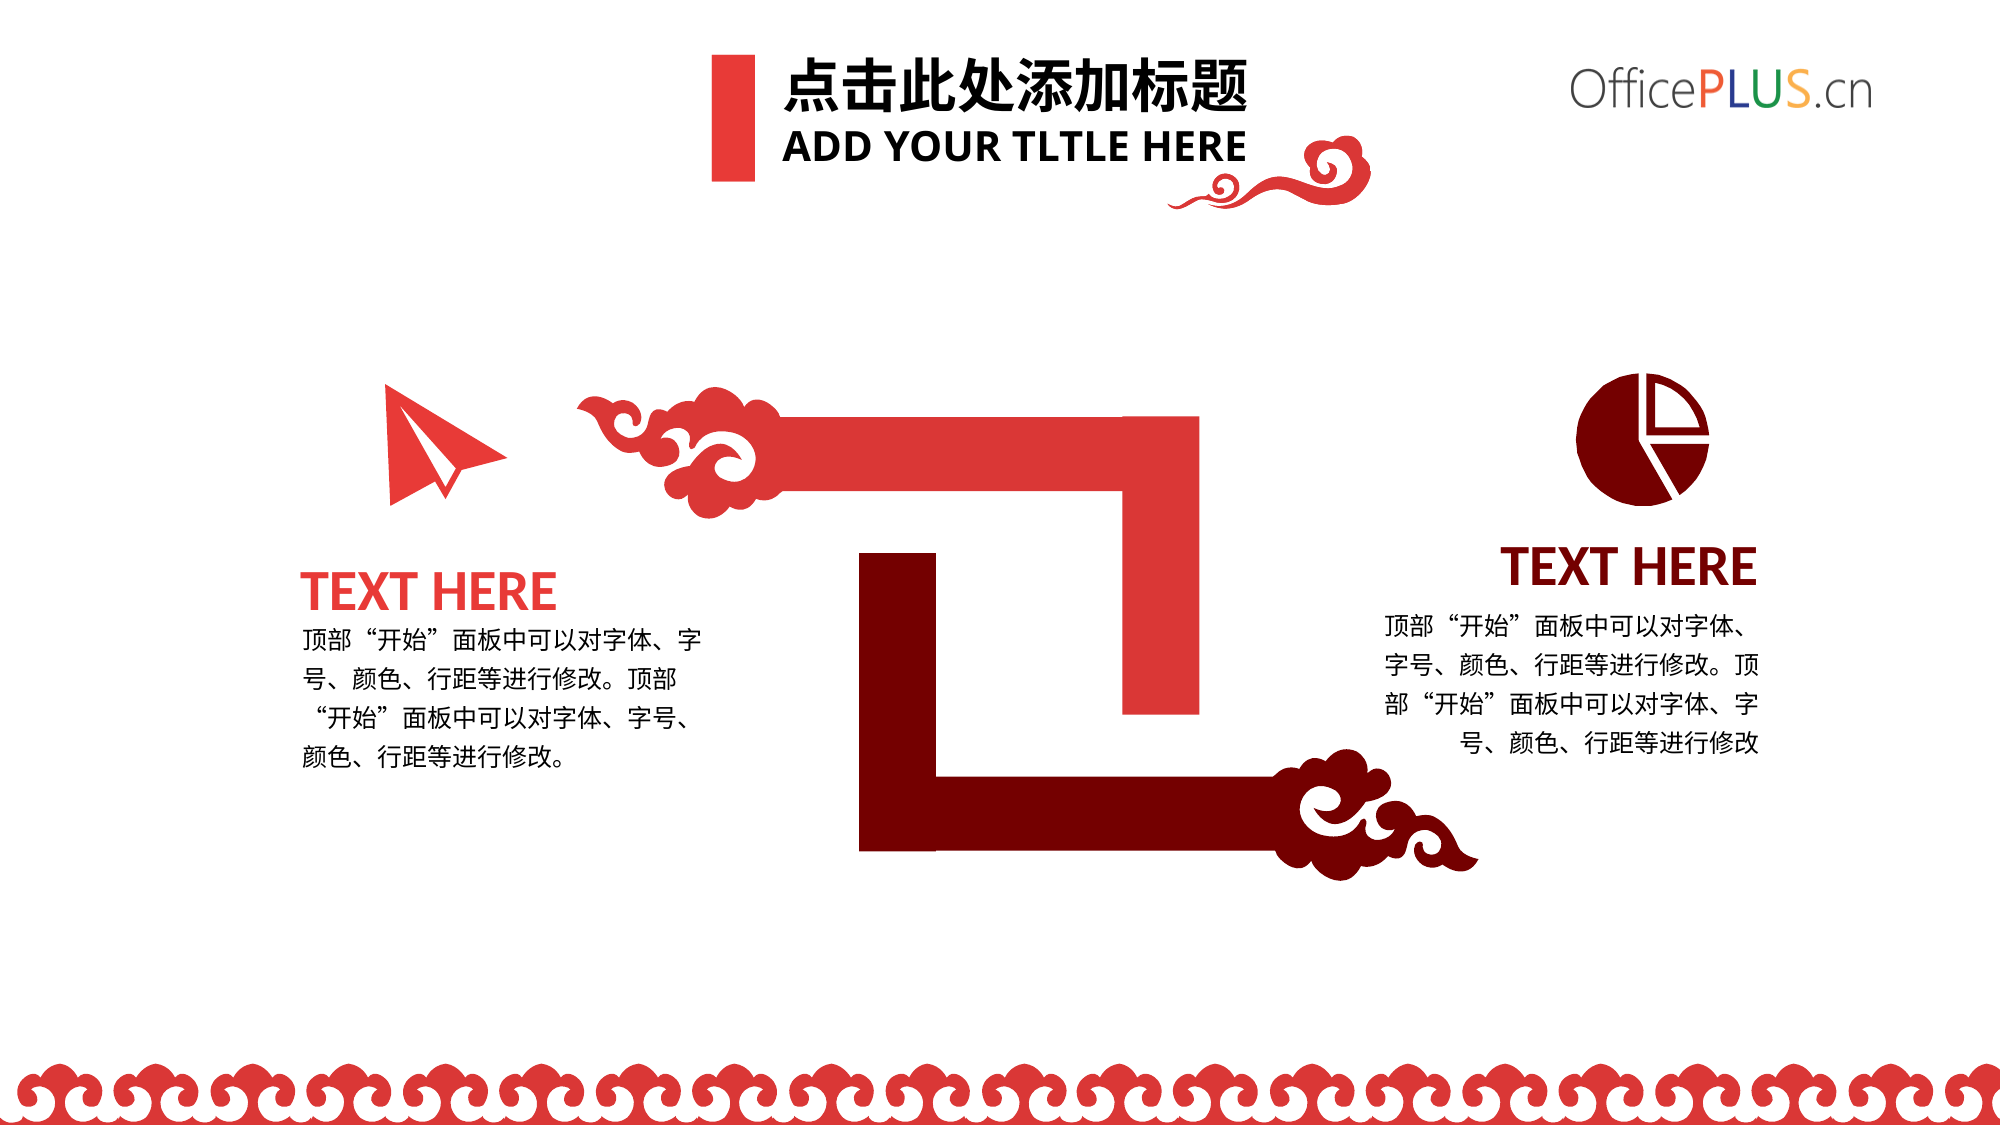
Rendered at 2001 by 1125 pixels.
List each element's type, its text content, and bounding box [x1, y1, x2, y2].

text_box 顶部“开始”面板中可以对字体、字号、颜色、行距等进行修改。顶部“开始”面板中可以对字体、字号、颜色、行距等进行修改。 [288, 608, 719, 779]
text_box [576, 386, 1200, 715]
text_box 点击此处添加标题 ADD YOUR TLTLE HERE [767, 41, 1505, 177]
text_box 顶部“开始”面板中可以对字体、字号、颜色、行距等进行修改。顶部“开始”面板中可以对字体、字号、颜色、行距等进行修改 [1479, 593, 1775, 765]
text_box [0, 1061, 2000, 1125]
text_box TEXT HERE [1485, 519, 1773, 605]
text_box [385, 384, 508, 506]
picture [1570, 67, 1871, 108]
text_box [858, 552, 1479, 882]
picture [1164, 147, 1372, 215]
text_box TEXT HERE [285, 544, 573, 630]
text_box [711, 54, 756, 182]
text_box [1650, 443, 1710, 496]
text_box [1575, 373, 1673, 506]
text_box [1646, 373, 1710, 436]
